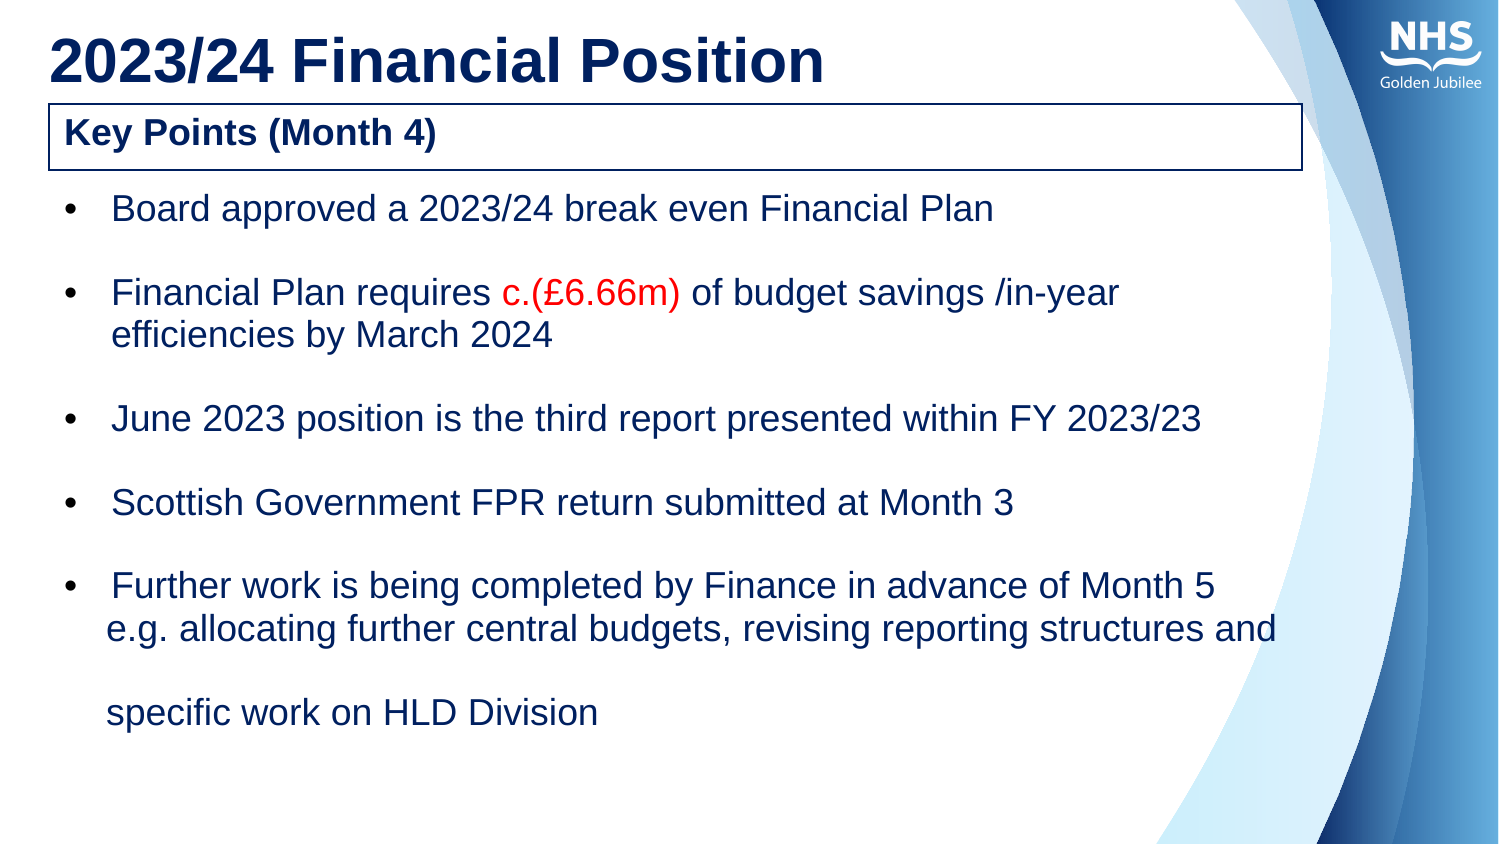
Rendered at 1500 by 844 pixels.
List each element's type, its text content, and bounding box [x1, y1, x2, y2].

title 2023/24 Financial Position [49, 23, 1064, 95]
picture [1380, 21, 1482, 92]
table_header Board approved a 2023/24 break even Financial Plan Financial Plan requires c.(£6.66m) of budget savings /in-year efficiencies by March 2024 June 2023 position is the third report presented within FY 2023/23 Scottish Government FPR return submitted at Month 3 Further work is being completed by Finance in advance of Month 5 e.g. allocating further central budgets, revising reporting structures and specific work on HLD Division [49, 180, 1320, 813]
table_header Key Points (Month 4) [50, 105, 1301, 169]
